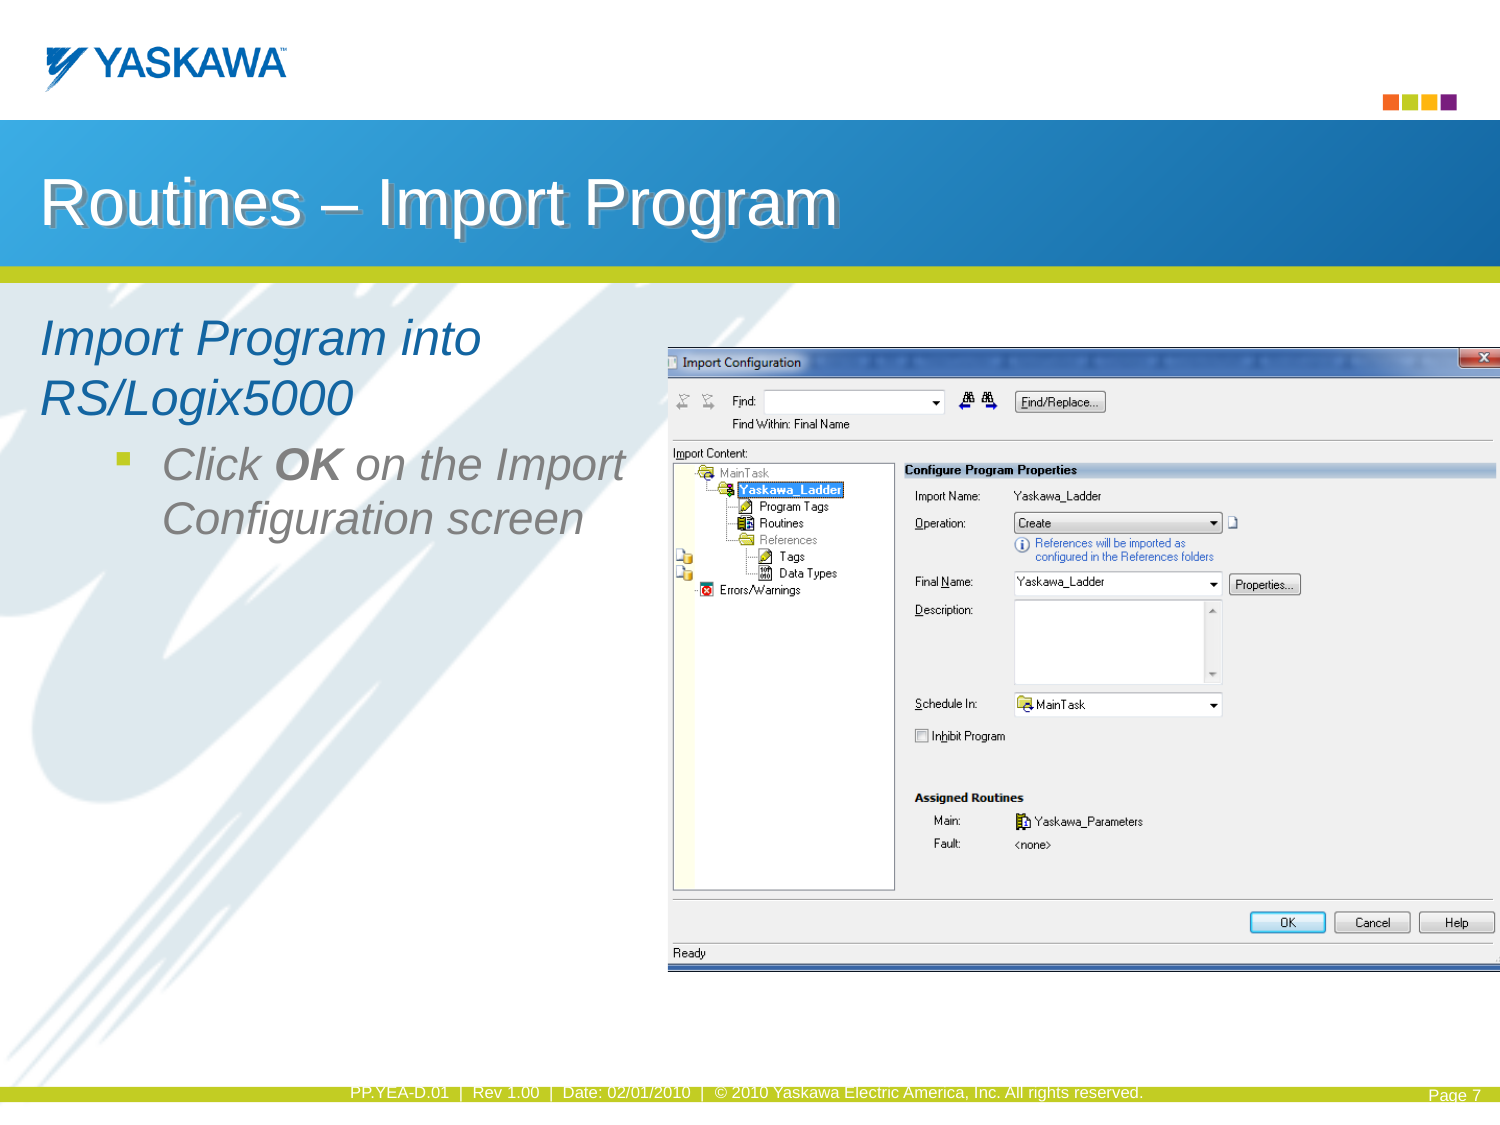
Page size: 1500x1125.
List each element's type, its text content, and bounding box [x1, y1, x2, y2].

picture [45, 46, 287, 92]
list Import Program into RS/Logix5000 Click OK on the Import Configuration screen [24, 297, 671, 986]
picture [667, 347, 1500, 972]
title Routines – Import Program [24, 122, 1351, 276]
